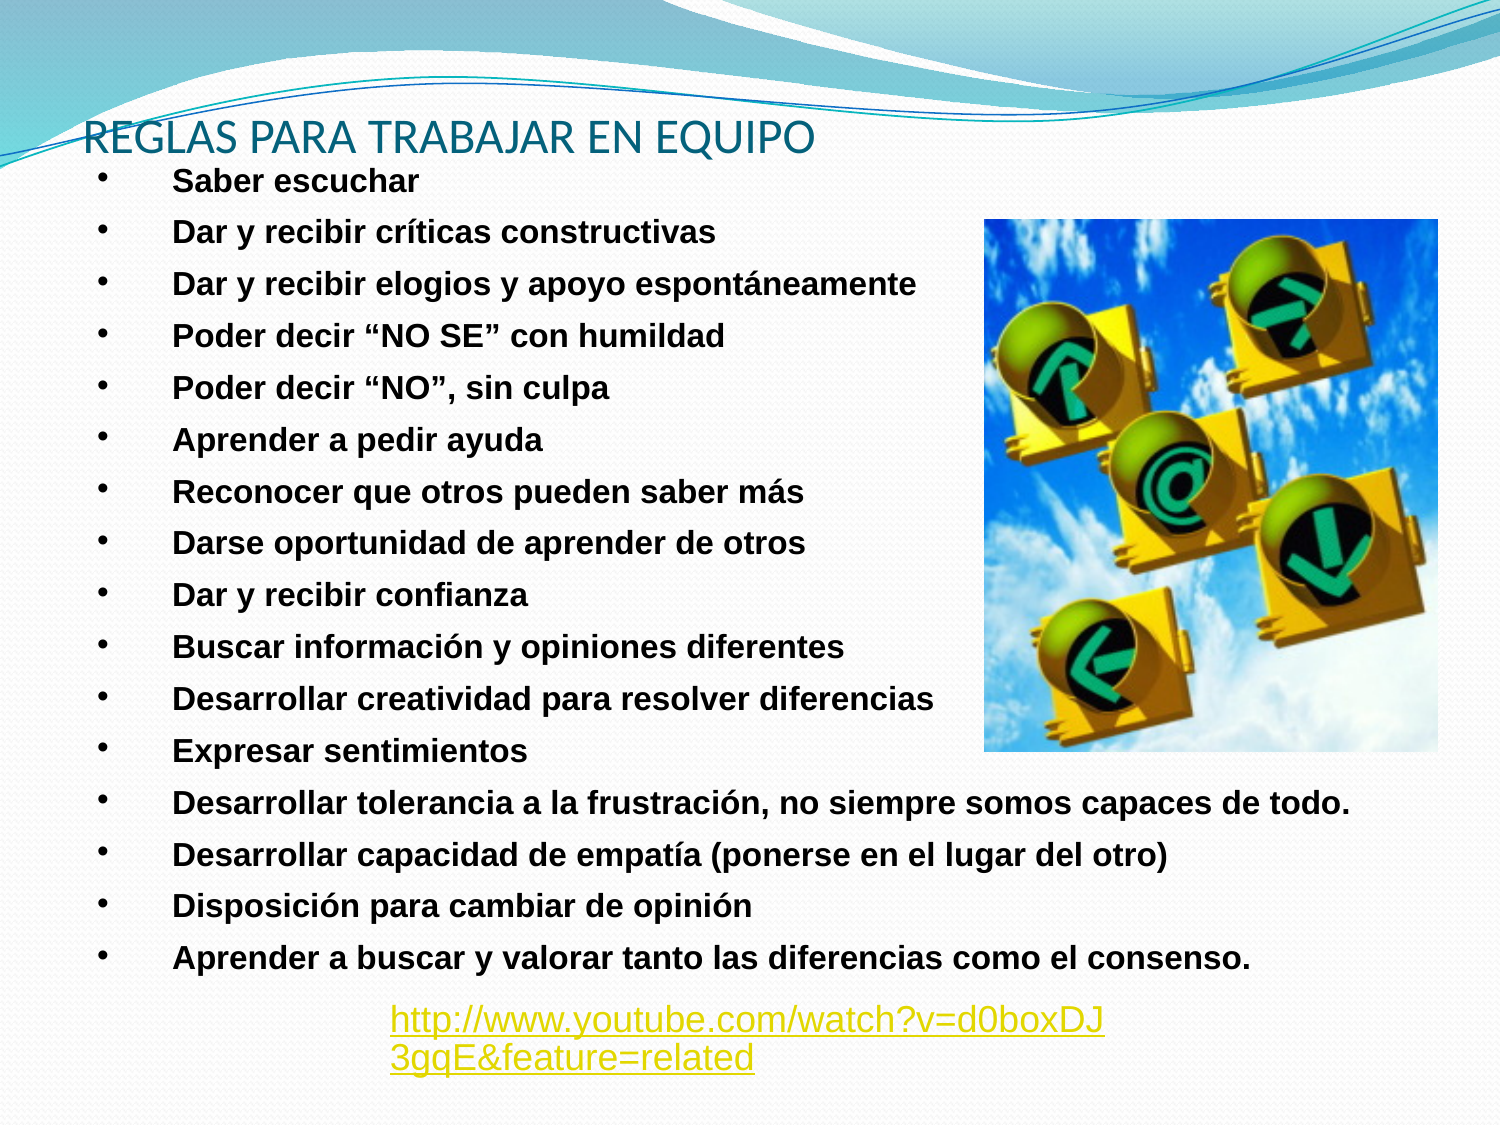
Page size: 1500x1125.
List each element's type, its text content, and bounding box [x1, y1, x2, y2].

text_box Saber escuchar Dar y recibir críticas constructivas Dar y recibir elogios y apoyo espontáneamente Poder decir “NO SE” con humildad Poder decir “NO”, sin culpa Aprender a pedir ayuda Reconocer que otros pueden saber más Darse oportunidad de aprender de otros Dar y recibir confianza Buscar información y opiniones diferentes Desarrollar creatividad para resolver diferencias Expresar sentimientos Desarrollar tolerancia a la frustración, no siempre somos capaces de todo. Desarrollar capacidad de empatía (ponerse en el lugar del otro) Disposición para cambiar de opinión Aprender a buscar y valorar tanto las diferencias como el consenso. [82, 164, 1465, 983]
picture [984, 219, 1439, 752]
text_box http://www.youtube.com/watch?v=d0boxDJ3gqE&feature=related [374, 987, 1125, 1048]
title REGLAS PARA TRABAJAR EN EQUIPO [82, 81, 1426, 164]
